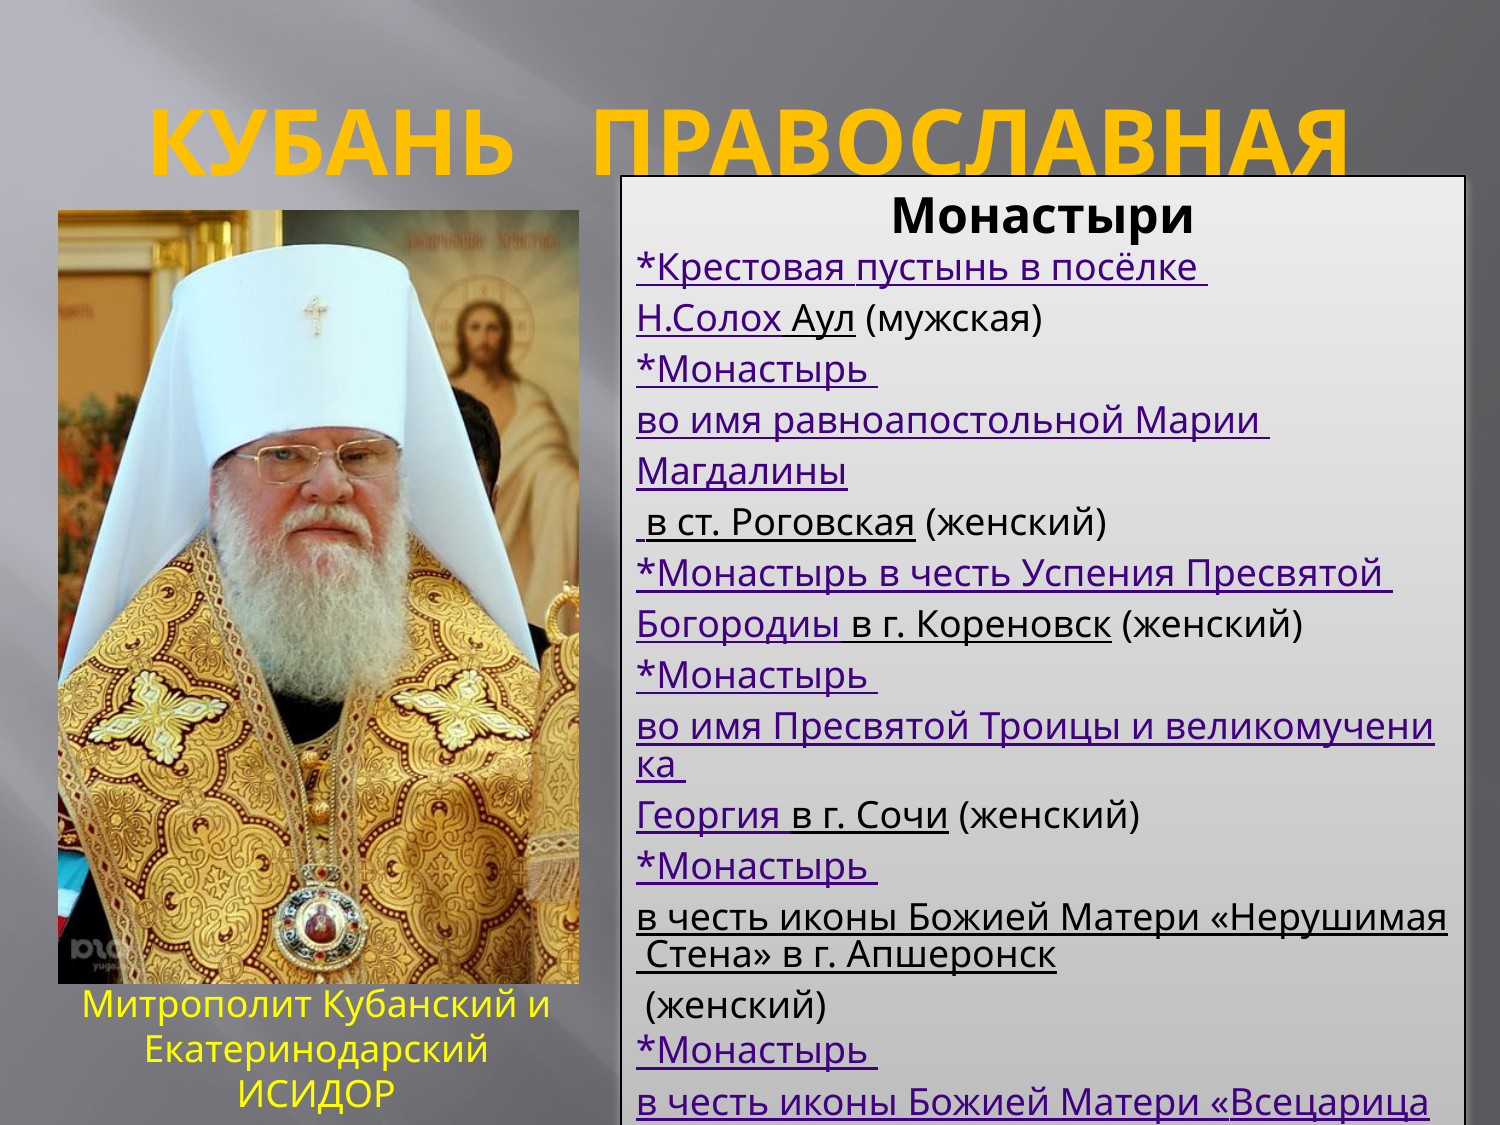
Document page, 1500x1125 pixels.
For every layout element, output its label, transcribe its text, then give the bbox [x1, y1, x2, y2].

text_box Митрополит Кубанский и Екатеринодарский ИСИДОР [35, 972, 598, 1125]
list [58, 210, 580, 984]
text_box Монастыри *Крестовая пустынь в посёлке Н.Солох Аул (мужская) *Монастырь во имя равноапостольной Марии Магдалины в ст. Роговская (женский) *Монастырь в честь Успения Пресвятой Богородиы в г. Кореновск (женский) *Монастырь во имя Пресвятой Троицы и великомученика Георгия в г. Сочи (женский) *Монастырь в честь иконы Божией Матери «Нерушимая Стена» в г. Апшеронск (женский) *Монастырь в честь иконы Божией Матери «Всецарица» в г. Краснодар [620, 175, 1466, 1125]
title КУБАНЬ ПРАВОСЛАВНАЯ [75, 45, 1425, 233]
footer Лебяжий Остров [512, 1052, 988, 1113]
